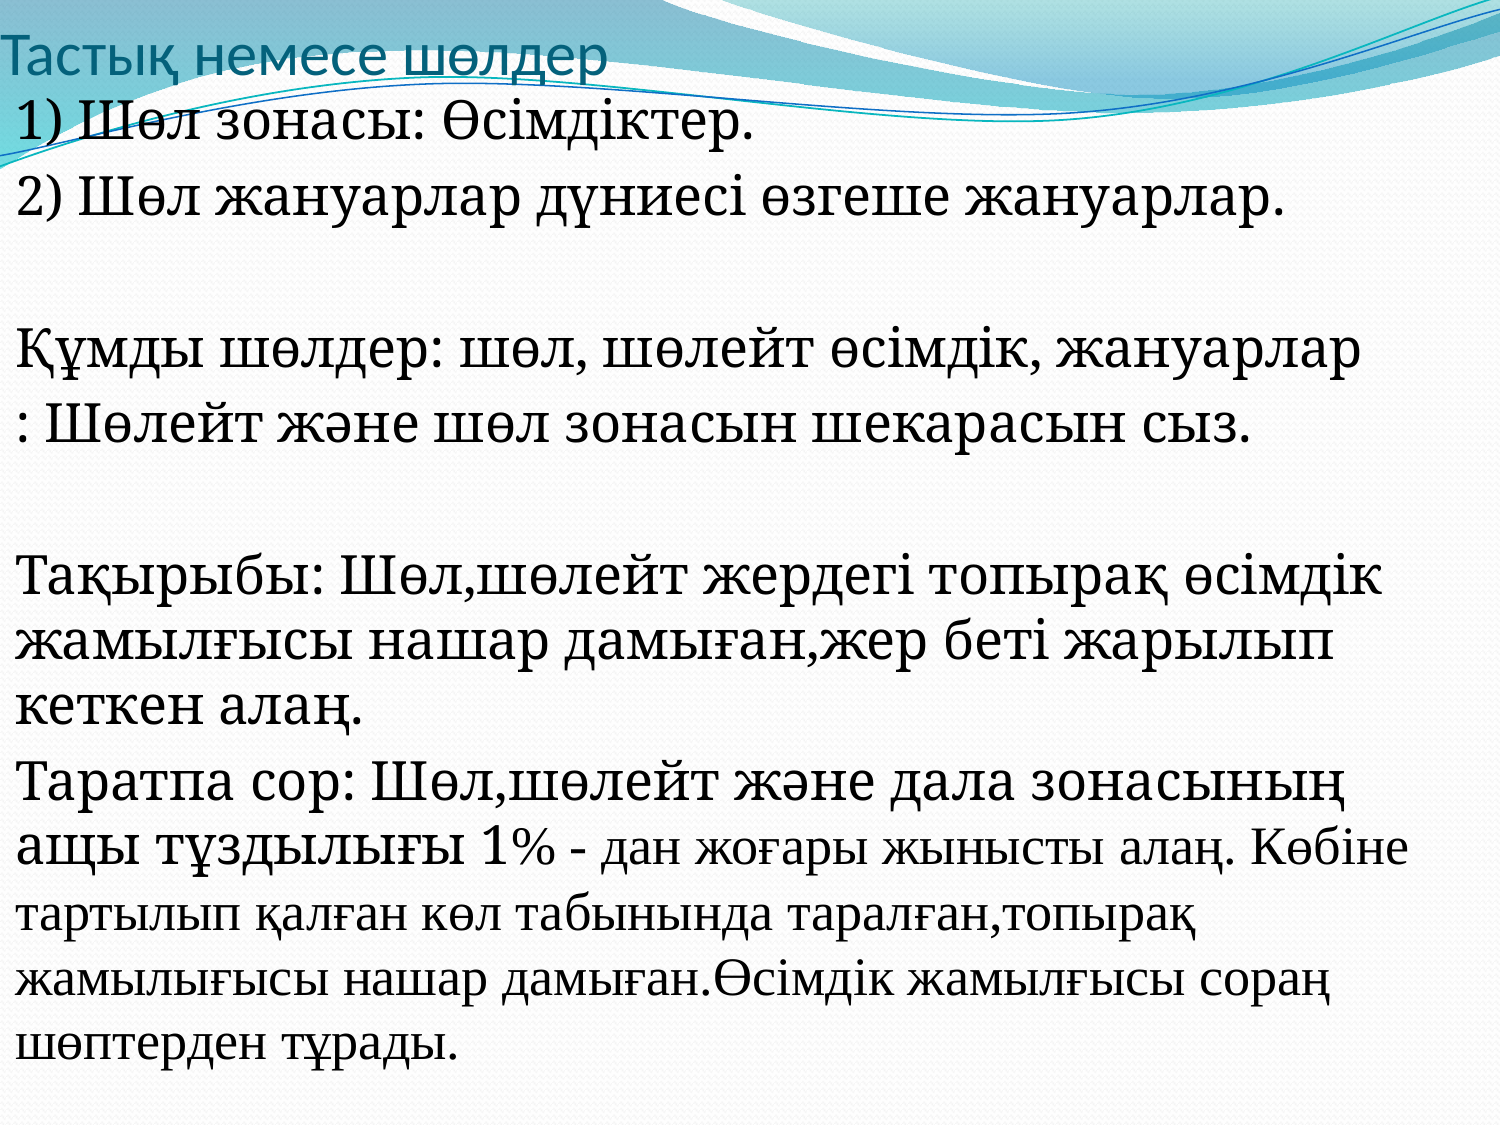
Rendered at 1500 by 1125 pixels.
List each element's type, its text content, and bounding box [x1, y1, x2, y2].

list 1) Шөл зонасы: Өсімдіктер. 2) Шөл жануарлар дүниесі өзгеше жануарлар. Құмды шөлдер: шөл, шөлейт өсімдік, жануарлар : Шөлейт және шөл зонасын шекарасын сыз. Тақырыбы: Шөл,шөлейт жердегі топырақ өсімдік жамылғысы нашар дамыған,жер беті жарылып кеткен алаң. Таратпа сор: Шөл,шөлейт және дала зонасының ащы тұздылығы 1% - дан жоғары жынысты алаң. Көбіне тартылып қалған көл табынында таралған,топырақ жамылығысы нашар дамыған.Өсімдік жамылғысы сораң шөптерден тұрады. [0, 78, 1500, 1125]
title Тастық немесе шөлдер [0, 4, 1500, 78]
